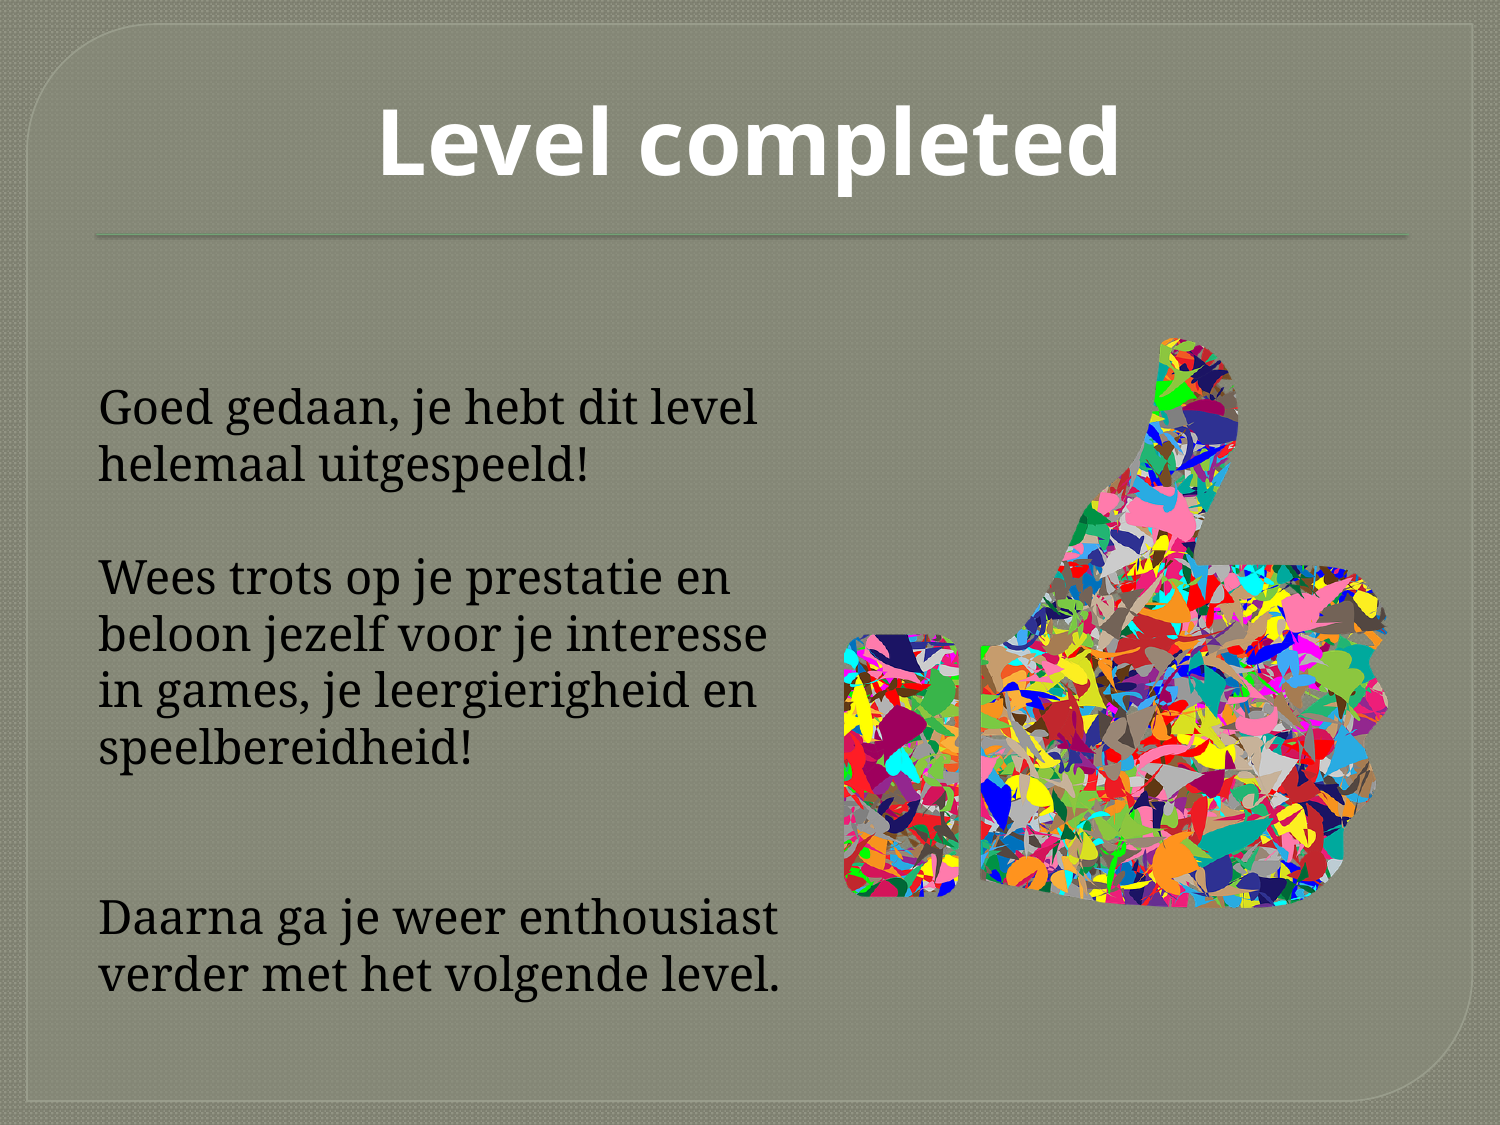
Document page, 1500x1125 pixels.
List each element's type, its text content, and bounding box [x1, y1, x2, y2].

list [844, 337, 1388, 908]
title Goed gedaan, je hebt dit level helemaal uitgespeeld! Wees trots op je prestatie en beloon jezelf voor je interesse in games, je leergierigheid en speelbereidheid! Daarna ga je weer enthousiast verder met het volgende level. [75, 255, 801, 1059]
text_box Level completed [74, 45, 1425, 233]
